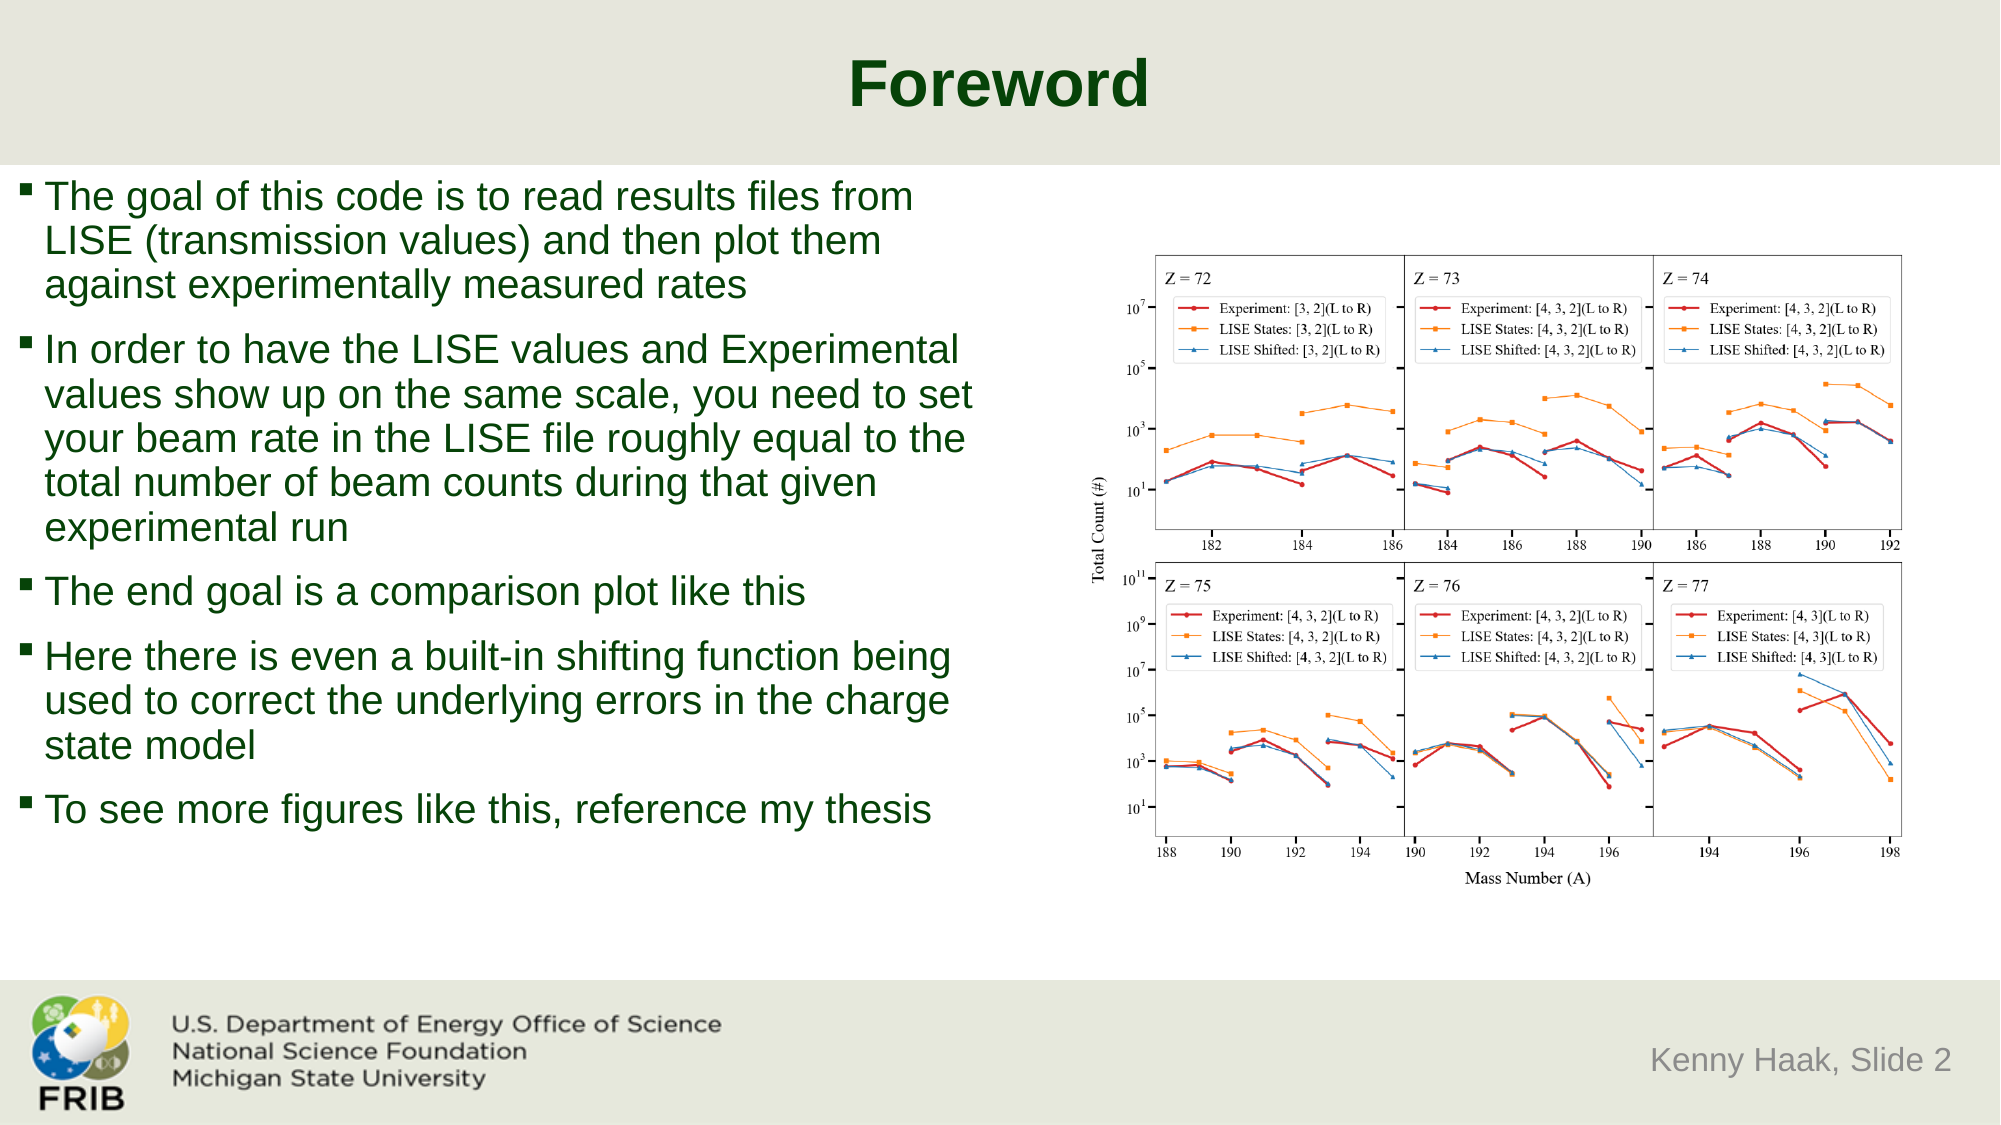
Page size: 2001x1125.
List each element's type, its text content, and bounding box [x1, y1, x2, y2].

title Foreword [16, 46, 1984, 128]
list The goal of this code is to read results files from LISE (transmission values) and then plot them against experimentally measured rates In order to have the LISE values and Experimental values show up on the same scale, you need to set your beam rate in the LISE file roughly equal to the total number of beam counts during that given experimental run The end goal is a comparison plot like this Here there is even a built-in shifting function being used to correct the underlying errors in the charge state model To see more figures like this, reference my thesis [16, 174, 1001, 967]
picture [0, 0, 2000, 165]
picture [1085, 250, 1906, 891]
picture [0, 980, 2000, 1125]
